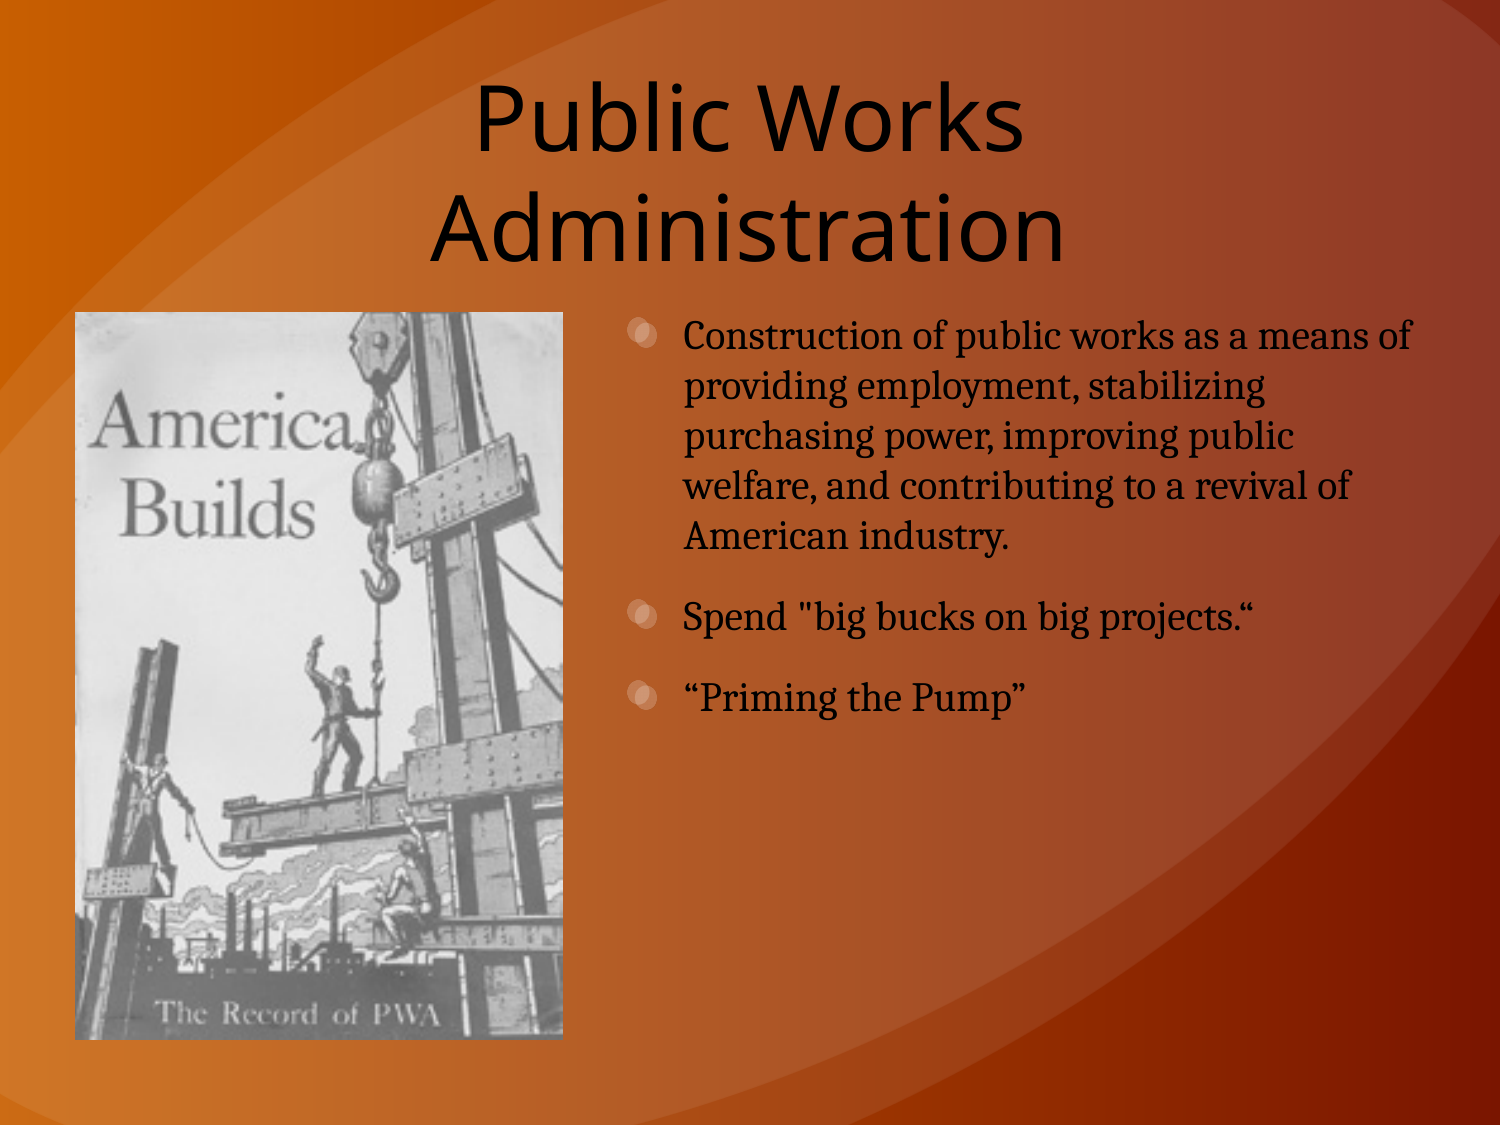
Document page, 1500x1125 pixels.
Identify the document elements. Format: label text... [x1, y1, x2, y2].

list Construction of public works as a means of providing employment, stabilizing purchasing power, improving public welfare, and contributing to a revival of American industry. Spend "big bucks on big projects.“ “Priming the Pump” [612, 299, 1438, 938]
picture [0, 0, 1500, 1125]
title Public Works Administration [283, 45, 1216, 288]
